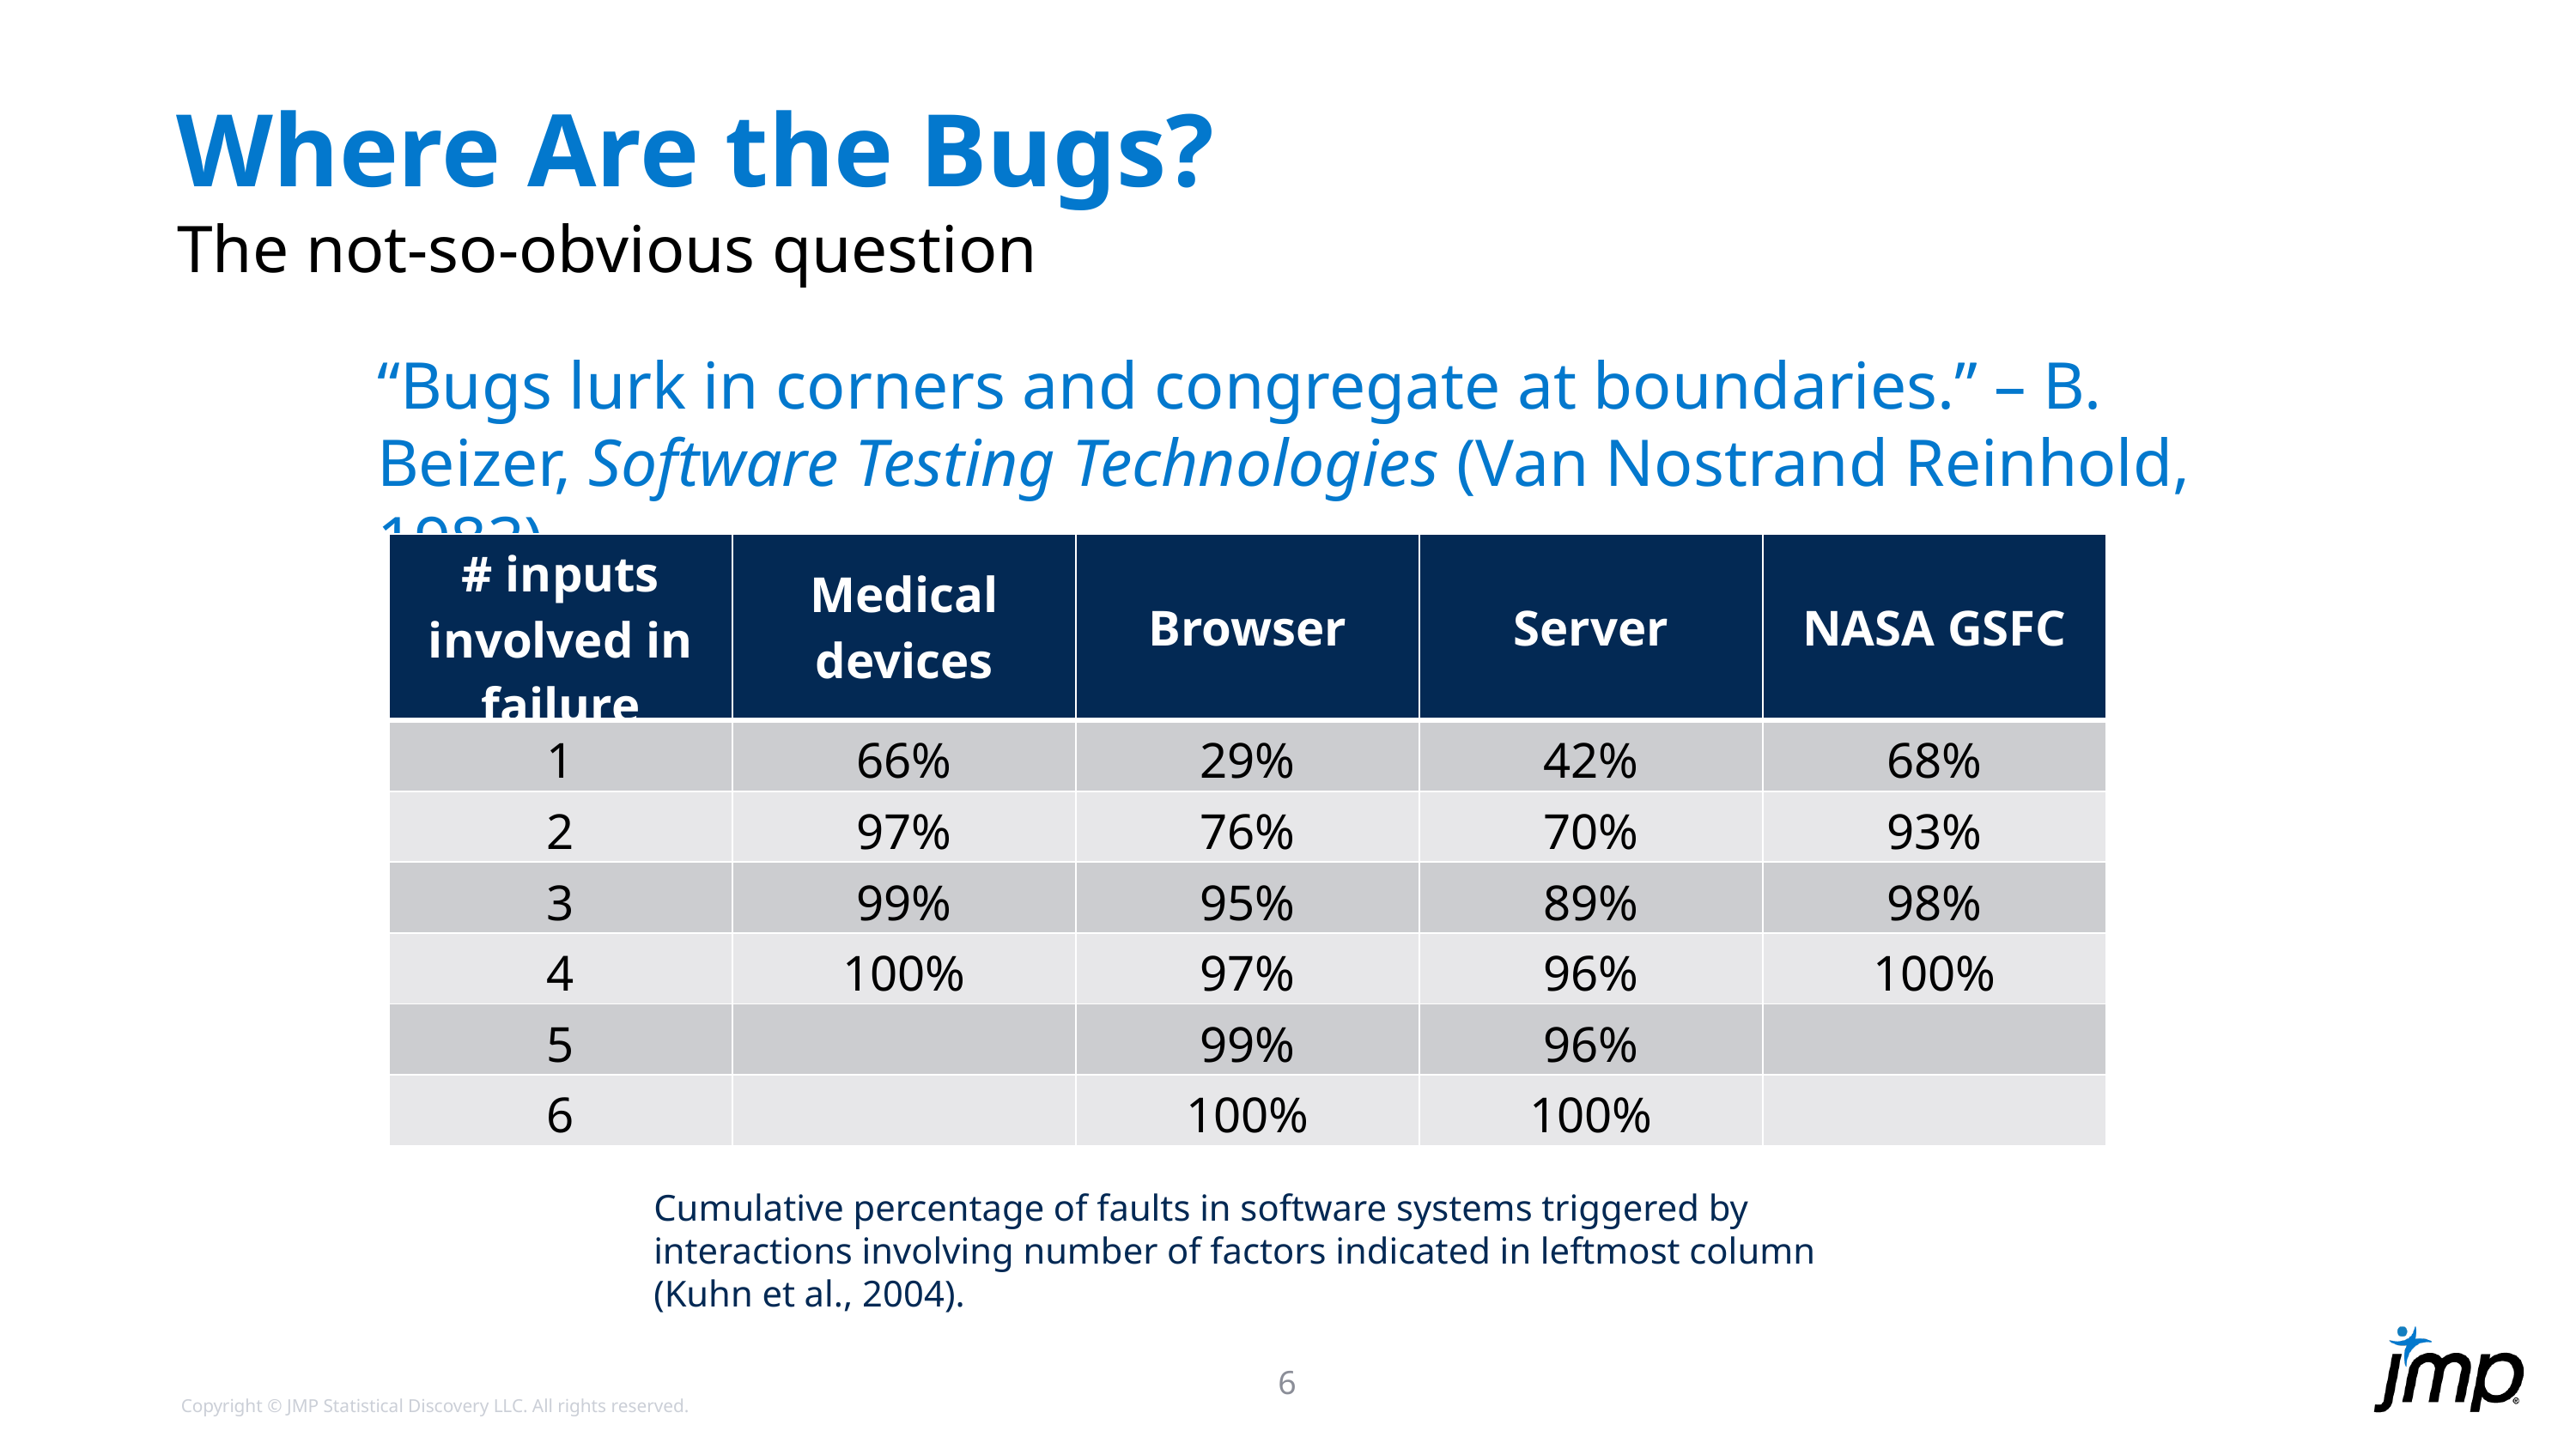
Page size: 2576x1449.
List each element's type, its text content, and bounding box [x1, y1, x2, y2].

table_cell 29% [1077, 723, 1419, 791]
table_cell 42% [1420, 723, 1762, 791]
table_cell 3 [390, 863, 732, 932]
table_header Browser [1077, 535, 1419, 718]
table_cell 76% [1077, 792, 1419, 861]
table_cell 95% [1077, 863, 1419, 932]
table_header Server [1420, 535, 1762, 718]
table_cell 100% [1764, 934, 2105, 1003]
table_cell 6 [390, 1076, 732, 1145]
table_cell 100% [1420, 1076, 1762, 1145]
table_cell 97% [733, 792, 1075, 861]
text_box Cumulative percentage of faults in software systems triggered by interactions involving number of factors indicated in leftmost column (Kuhn et al., 2004). [641, 1179, 1934, 1320]
table_header # inputs involved in failure [390, 535, 732, 718]
text_box “Bugs lurk in corners and congregate at boundaries.” – B. Beizer, Software Testing Technologies (Van Nostrand Reinhold, 1983) [364, 338, 2210, 583]
table_cell 100% [733, 934, 1075, 1003]
table_cell 5 [390, 1004, 732, 1074]
table_cell 99% [733, 863, 1075, 932]
slide_number 6 [997, 1345, 1577, 1423]
table_cell 4 [390, 934, 732, 1003]
title Where Are the Bugs? [176, 100, 2398, 209]
table_cell 89% [1420, 863, 1762, 932]
table_cell 66% [733, 723, 1075, 791]
list The not-so-obvious question [177, 220, 2399, 298]
table_header Medical devices [733, 535, 1075, 718]
table_cell 93% [1764, 792, 2105, 861]
table_header NASA GSFC [1764, 535, 2105, 718]
table_cell [733, 1076, 1075, 1145]
table_cell 1 [390, 723, 732, 791]
table_cell 96% [1420, 934, 1762, 1003]
table_cell 70% [1420, 792, 1762, 861]
table_cell [733, 1004, 1075, 1074]
table_cell 100% [1077, 1076, 1419, 1145]
table_cell 96% [1420, 1004, 1762, 1074]
table_cell [1764, 1076, 2105, 1145]
picture [2370, 1322, 2526, 1416]
table_cell 68% [1764, 723, 2105, 791]
table_cell 2 [390, 792, 732, 861]
table_cell 99% [1077, 1004, 1419, 1074]
table_cell 97% [1077, 934, 1419, 1003]
table_cell [1764, 1004, 2105, 1074]
table_cell 98% [1764, 863, 2105, 932]
